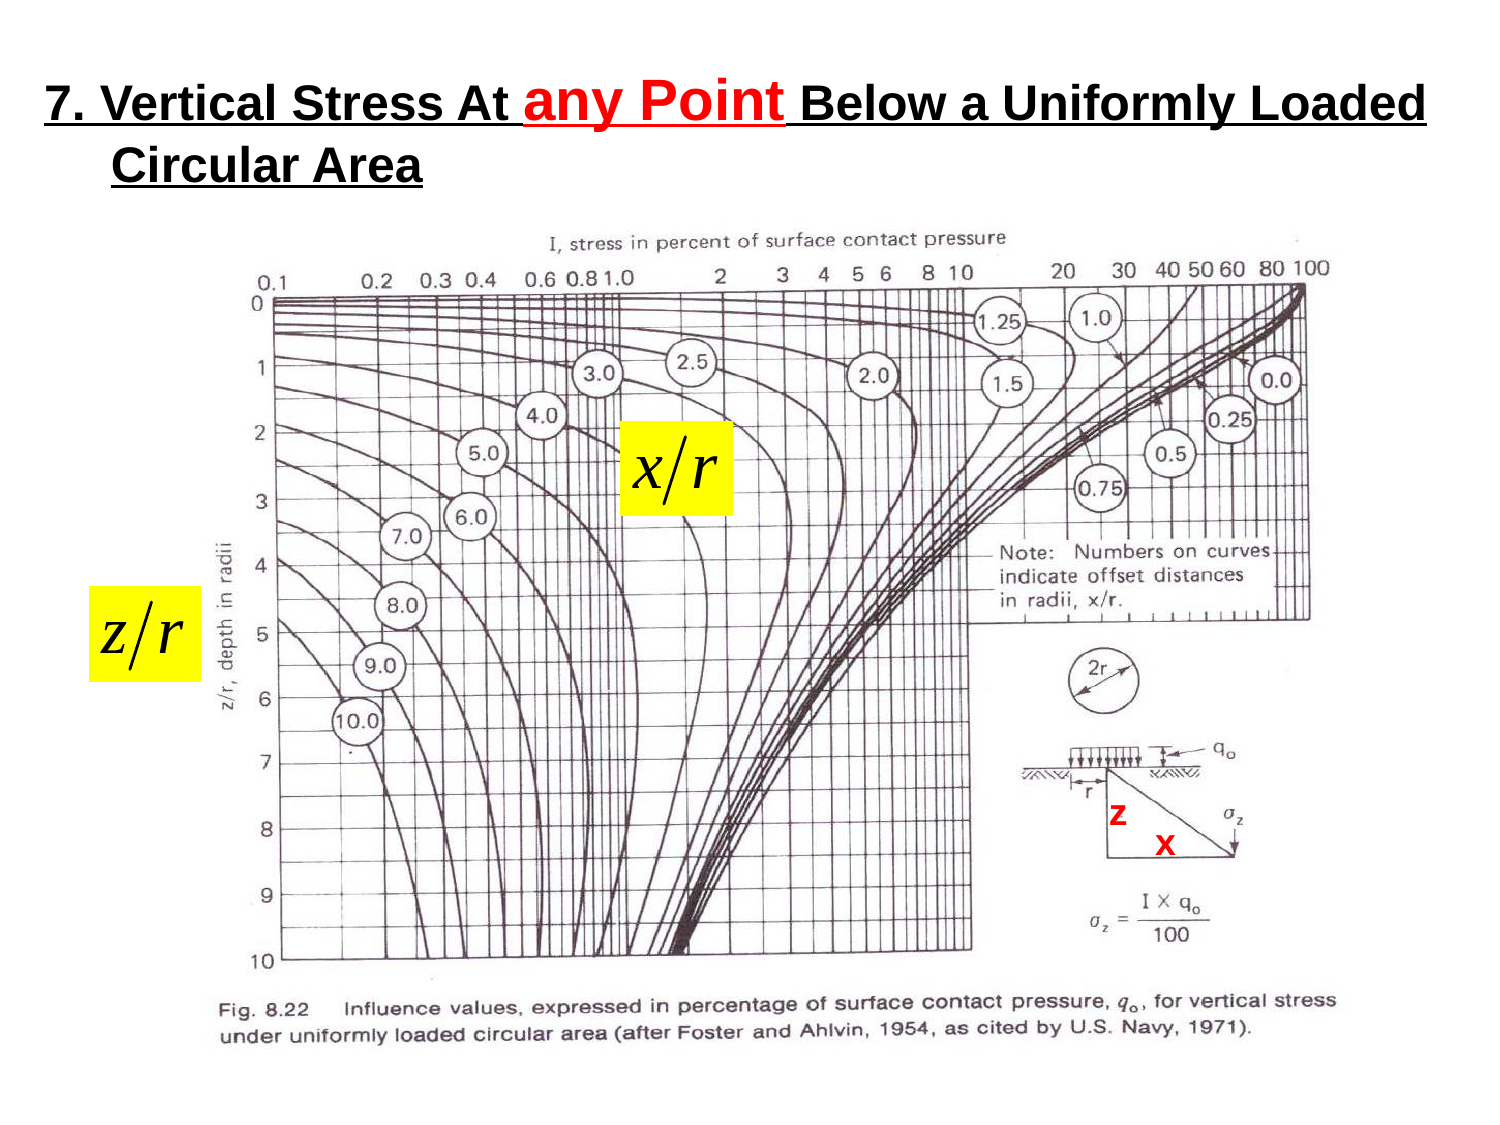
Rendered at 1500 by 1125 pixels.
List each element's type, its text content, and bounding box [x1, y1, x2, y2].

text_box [619, 420, 733, 517]
text_box 7. Vertical Stress At any Point Below a Uniformly Loaded Circular Area [29, 54, 1465, 200]
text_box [88, 585, 202, 682]
picture [206, 213, 1353, 1079]
